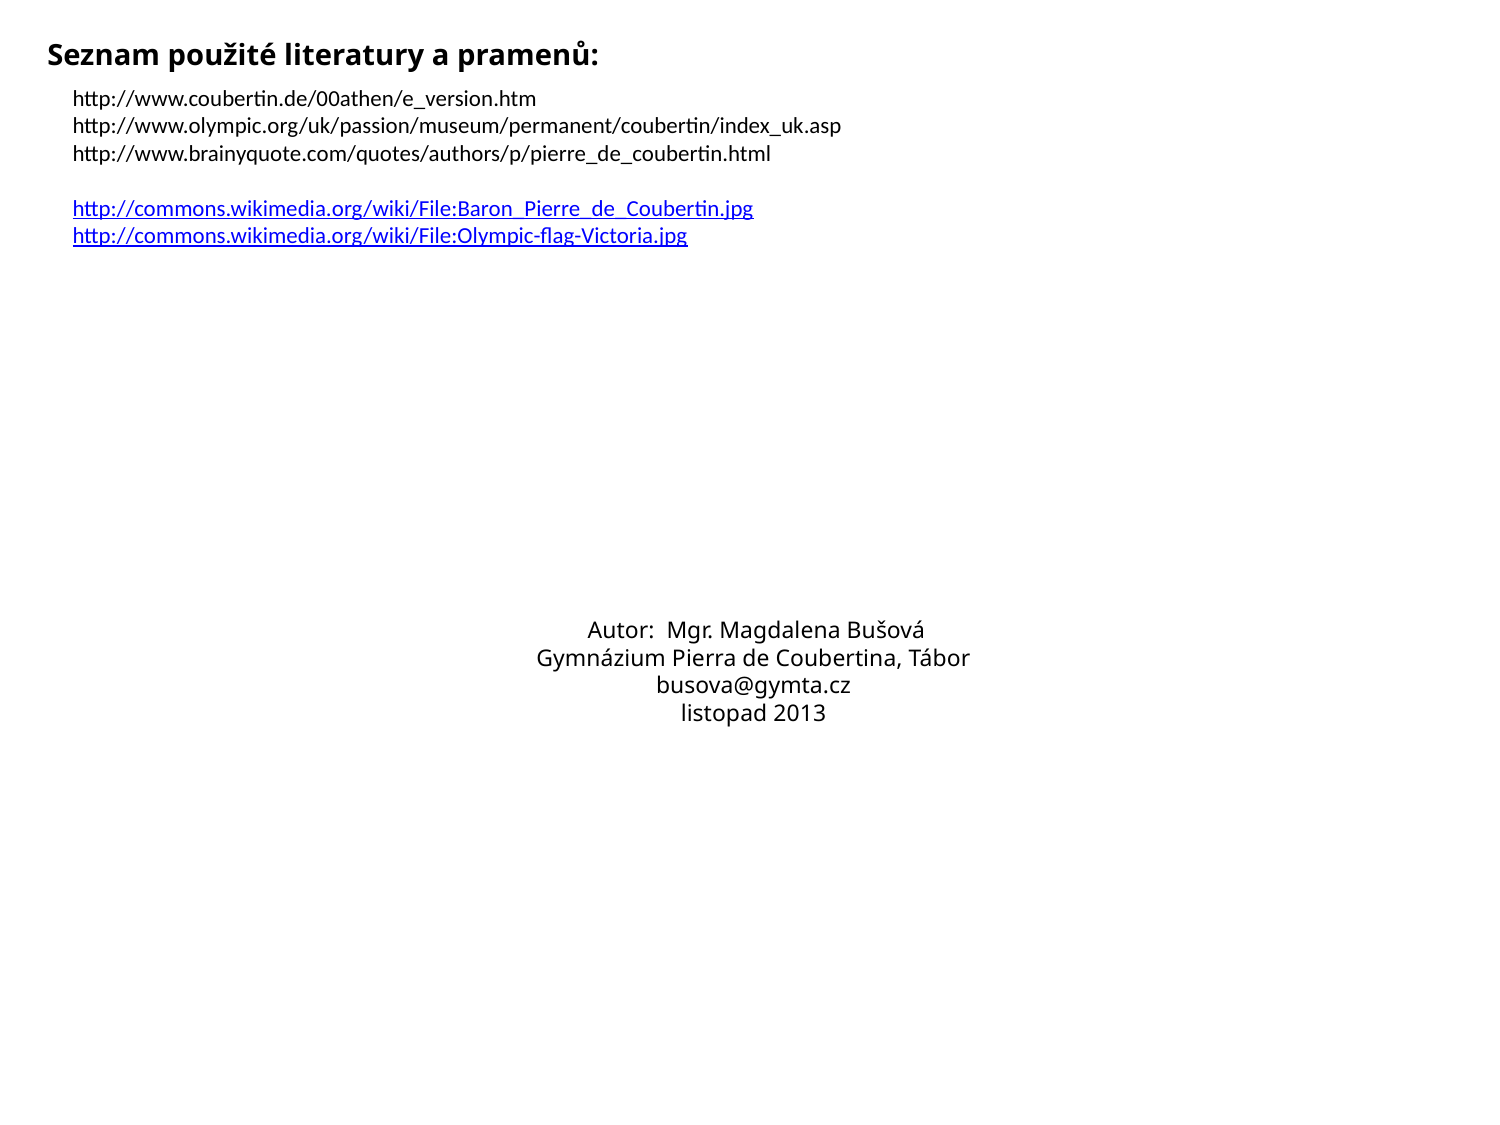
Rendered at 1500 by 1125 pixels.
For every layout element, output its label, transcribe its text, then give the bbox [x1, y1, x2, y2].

text_box Autor: Mgr. Magdalena Bušová Gymnázium Pierra de Coubertina, Tábor busova@gymta.cz listopad 2013 [461, 609, 1047, 733]
text_box Seznam použité literatury a pramenů: [33, 29, 762, 79]
text_box http://www.coubertin.de/00athen/e_version.htm http://www.olympic.org/uk/passion/museum/permanent/coubertin/index_uk.asp http://www.brainyquote.com/quotes/authors/p/pierre_de_coubertin.html http://commons.wikimedia.org/wiki/File:Baron_Pierre_de_Coubertin.jpg http://commons.wikimedia.org/wiki/File:Olympic-flag-Victoria.jpg [58, 76, 1261, 393]
text_box [427, 585, 1073, 819]
